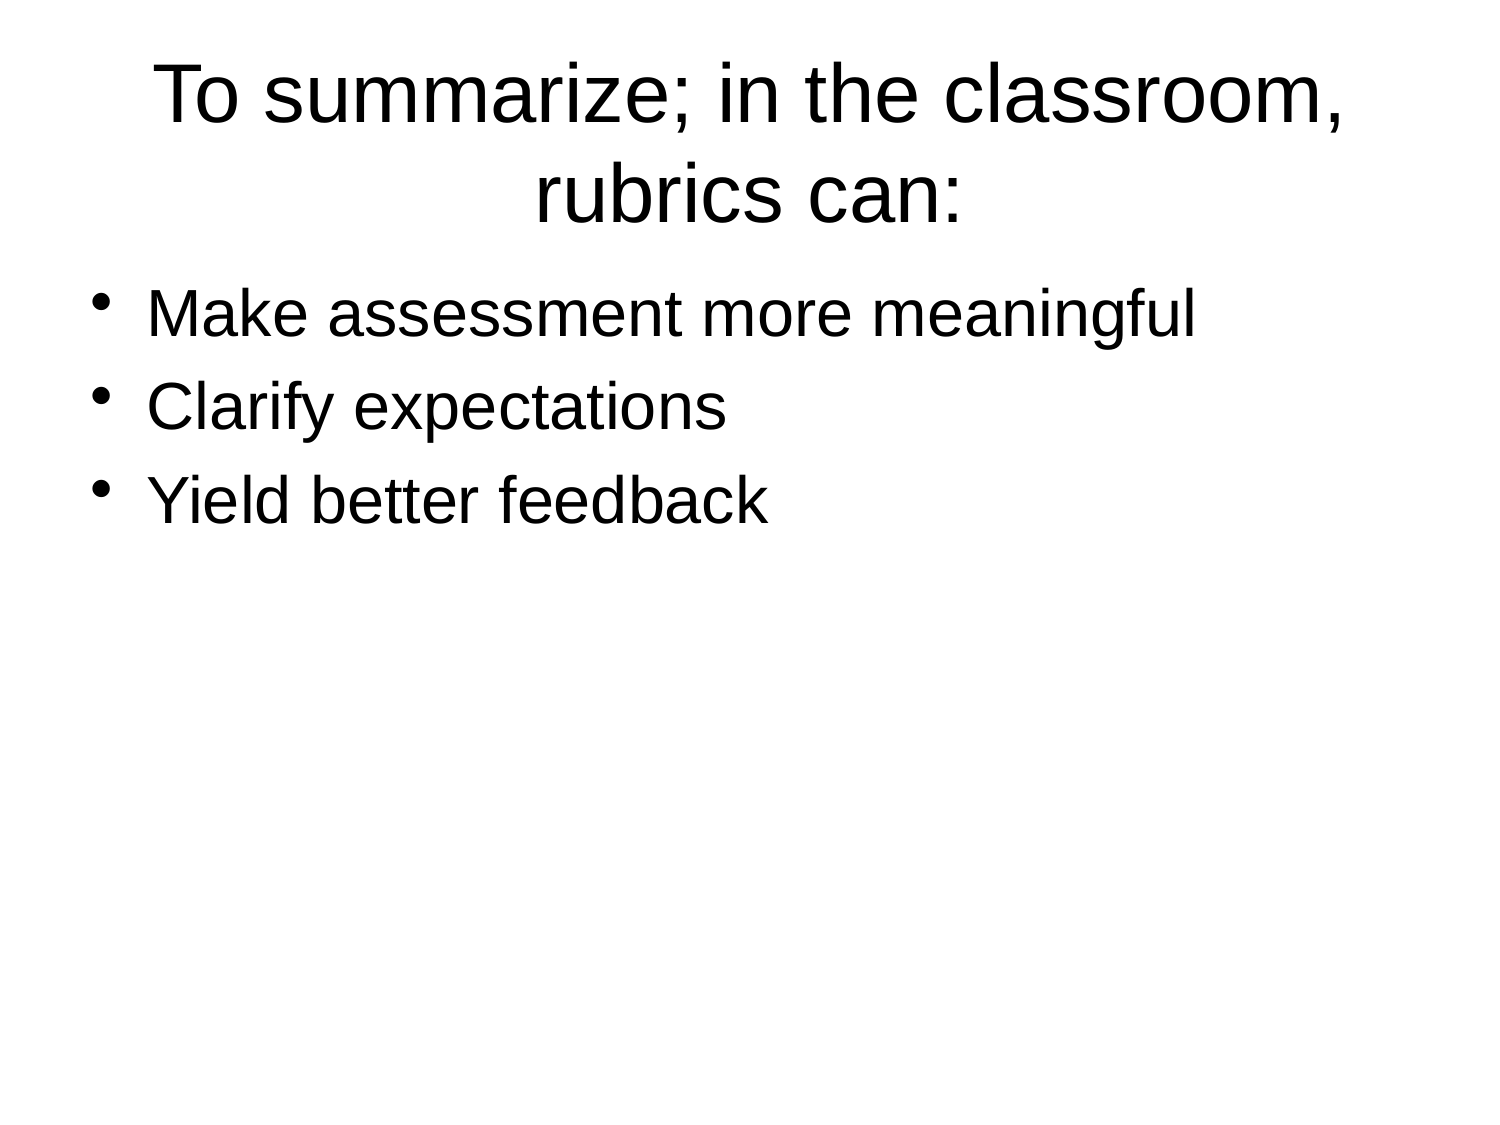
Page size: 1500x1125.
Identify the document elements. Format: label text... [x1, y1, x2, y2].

list Make assessment more meaningful Clarify expectations Yield better feedback [75, 262, 1425, 1005]
title To summarize; in the classroom, rubrics can: [75, 45, 1425, 233]
